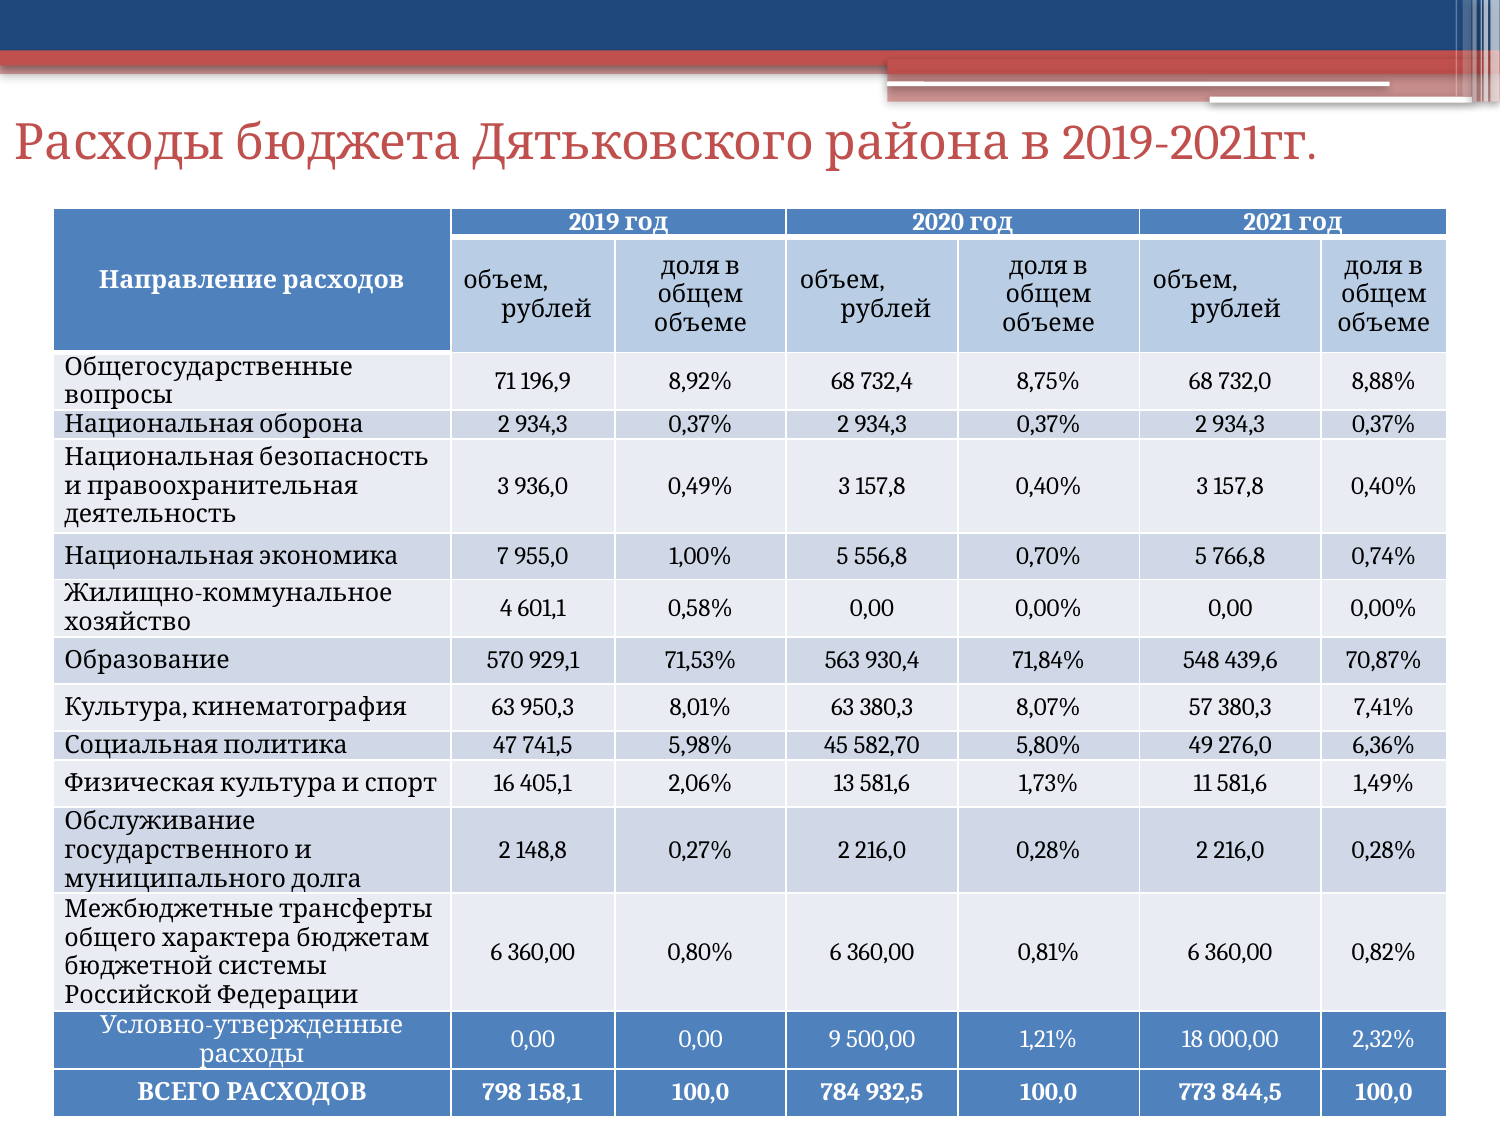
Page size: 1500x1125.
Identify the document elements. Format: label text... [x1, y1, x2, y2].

table_cell 11 581,6 [1140, 761, 1320, 806]
table_cell 13 581,6 [787, 761, 957, 806]
table_cell Культура, кинематография [54, 685, 450, 730]
table_cell 3 157,8 [787, 440, 957, 532]
table_cell 100,0 [959, 1070, 1139, 1116]
table_cell 1,73% [959, 761, 1139, 806]
table_cell Социальная политика [54, 732, 450, 759]
table_cell 2,32% [1322, 1012, 1446, 1068]
table_cell 2 934,3 [787, 411, 957, 438]
table_cell 1,49% [1322, 761, 1446, 806]
table_cell 2,06% [616, 761, 785, 806]
table_cell 2 148,8 [452, 808, 614, 892]
table_cell 0,28% [959, 808, 1139, 892]
table_cell 5 766,8 [1140, 534, 1320, 579]
table_cell 49 276,0 [1140, 732, 1320, 759]
table_cell 3 157,8 [1140, 440, 1320, 532]
table_cell ВСЕГО РАСХОДОВ [54, 1070, 450, 1116]
table_cell 5,98% [616, 732, 785, 759]
table_cell Обслуживание государственного и муниципального долга [54, 808, 450, 892]
table_cell доля в общем объеме [959, 240, 1139, 352]
table_cell 68 732,4 [787, 353, 957, 409]
table_cell 7,41% [1322, 685, 1446, 730]
table_cell 63 950,3 [452, 685, 614, 730]
table_cell 0,00% [959, 580, 1139, 636]
table_cell 18 000,00 [1140, 1012, 1320, 1068]
table_cell 563 930,4 [787, 638, 957, 683]
table_header Направление расходов [54, 209, 450, 350]
table_cell доля в общем объеме [616, 240, 785, 352]
table_cell 2 934,3 [452, 411, 614, 438]
table_cell 0,81% [959, 894, 1139, 1010]
table_cell Образование [54, 638, 450, 683]
table_cell 57 380,3 [1140, 685, 1320, 730]
table_cell 0,74% [1322, 534, 1446, 579]
table_cell 2 934,3 [1140, 411, 1320, 438]
table_cell 8,07% [959, 685, 1139, 730]
table_cell 8,75% [959, 353, 1139, 409]
table_cell 8,88% [1322, 353, 1446, 409]
table_cell 6 360,00 [787, 894, 957, 1010]
table_cell 0,82% [1322, 894, 1446, 1010]
table_header 2020 год [787, 209, 1139, 234]
table_cell 71 196,9 [452, 353, 614, 409]
table_cell Национальная безопасность и правоохранительная деятельность [54, 440, 450, 532]
table_cell 798 158,1 [452, 1070, 614, 1116]
table_cell 0,00% [1322, 580, 1446, 636]
table_cell 0,80% [616, 894, 785, 1010]
table_cell 1,21% [959, 1012, 1139, 1068]
table_cell 548 439,6 [1140, 638, 1320, 683]
table_cell 0,00 [1140, 580, 1320, 636]
table_header 2019 год [452, 209, 785, 234]
table_cell доля в общем объеме [1322, 240, 1446, 352]
table_cell Общегосударственные вопросы [54, 355, 450, 409]
table_cell 2 216,0 [787, 808, 957, 892]
table_cell 47 741,5 [452, 732, 614, 759]
table_header 2021 год [1140, 209, 1446, 234]
table_cell 100,0 [1322, 1070, 1446, 1116]
table_cell 6 360,00 [1140, 894, 1320, 1010]
table_cell 8,92% [616, 353, 785, 409]
title Расходы бюджета Дятьковского района в 2019-2021гг. [0, 101, 1350, 220]
table_cell Жилищно-коммунальное хозяйство [54, 580, 450, 636]
table_cell объем, рублей [1140, 240, 1320, 352]
table_cell 68 732,0 [1140, 353, 1320, 409]
table_cell 1,00% [616, 534, 785, 579]
table_cell 4 601,1 [452, 580, 614, 636]
table_cell 0,49% [616, 440, 785, 532]
table_cell 6 360,00 [452, 894, 614, 1010]
table_cell 570 929,1 [452, 638, 614, 683]
table_cell 0,27% [616, 808, 785, 892]
table_cell 70,87% [1322, 638, 1446, 683]
table_cell 0,28% [1322, 808, 1446, 892]
table_cell 71,84% [959, 638, 1139, 683]
table_cell 100,0 [616, 1070, 785, 1116]
table_cell 0,37% [959, 411, 1139, 438]
table_cell 7 955,0 [452, 534, 614, 579]
table_cell объем, рублей [787, 240, 957, 352]
table_cell 71,53% [616, 638, 785, 683]
table_cell Физическая культура и спорт [54, 761, 450, 806]
table_cell 3 936,0 [452, 440, 614, 532]
table_cell 6,36% [1322, 732, 1446, 759]
table_cell 0,37% [616, 411, 785, 438]
table_cell Национальная экономика [54, 534, 450, 579]
table_cell 2 216,0 [1140, 808, 1320, 892]
table_cell 773 844,5 [1140, 1070, 1320, 1116]
table_cell объем, рублей [452, 240, 614, 352]
table_cell 63 380,3 [787, 685, 957, 730]
table_cell 5,80% [959, 732, 1139, 759]
table_cell 0,37% [1322, 411, 1446, 438]
table_cell 5 556,8 [787, 534, 957, 579]
table_cell 9 500,00 [787, 1012, 957, 1068]
table_cell 0,00 [452, 1012, 614, 1068]
table_cell Условно-утвержденные расходы [54, 1012, 450, 1068]
table_cell 0,00 [616, 1012, 785, 1068]
table_cell 0,40% [1322, 440, 1446, 532]
table_cell 0,40% [959, 440, 1139, 532]
table_cell Национальная оборона [54, 411, 450, 438]
table_cell 0,70% [959, 534, 1139, 579]
table_cell 45 582,70 [787, 732, 957, 759]
table_cell 0,58% [616, 580, 785, 636]
table_cell 16 405,1 [452, 761, 614, 806]
table_cell 784 932,5 [787, 1070, 957, 1116]
table_cell 0,00 [787, 580, 957, 636]
table_cell 8,01% [616, 685, 785, 730]
table_cell Межбюджетные трансферты общего характера бюджетам бюджетной системы Российской Федерации [54, 894, 450, 1010]
